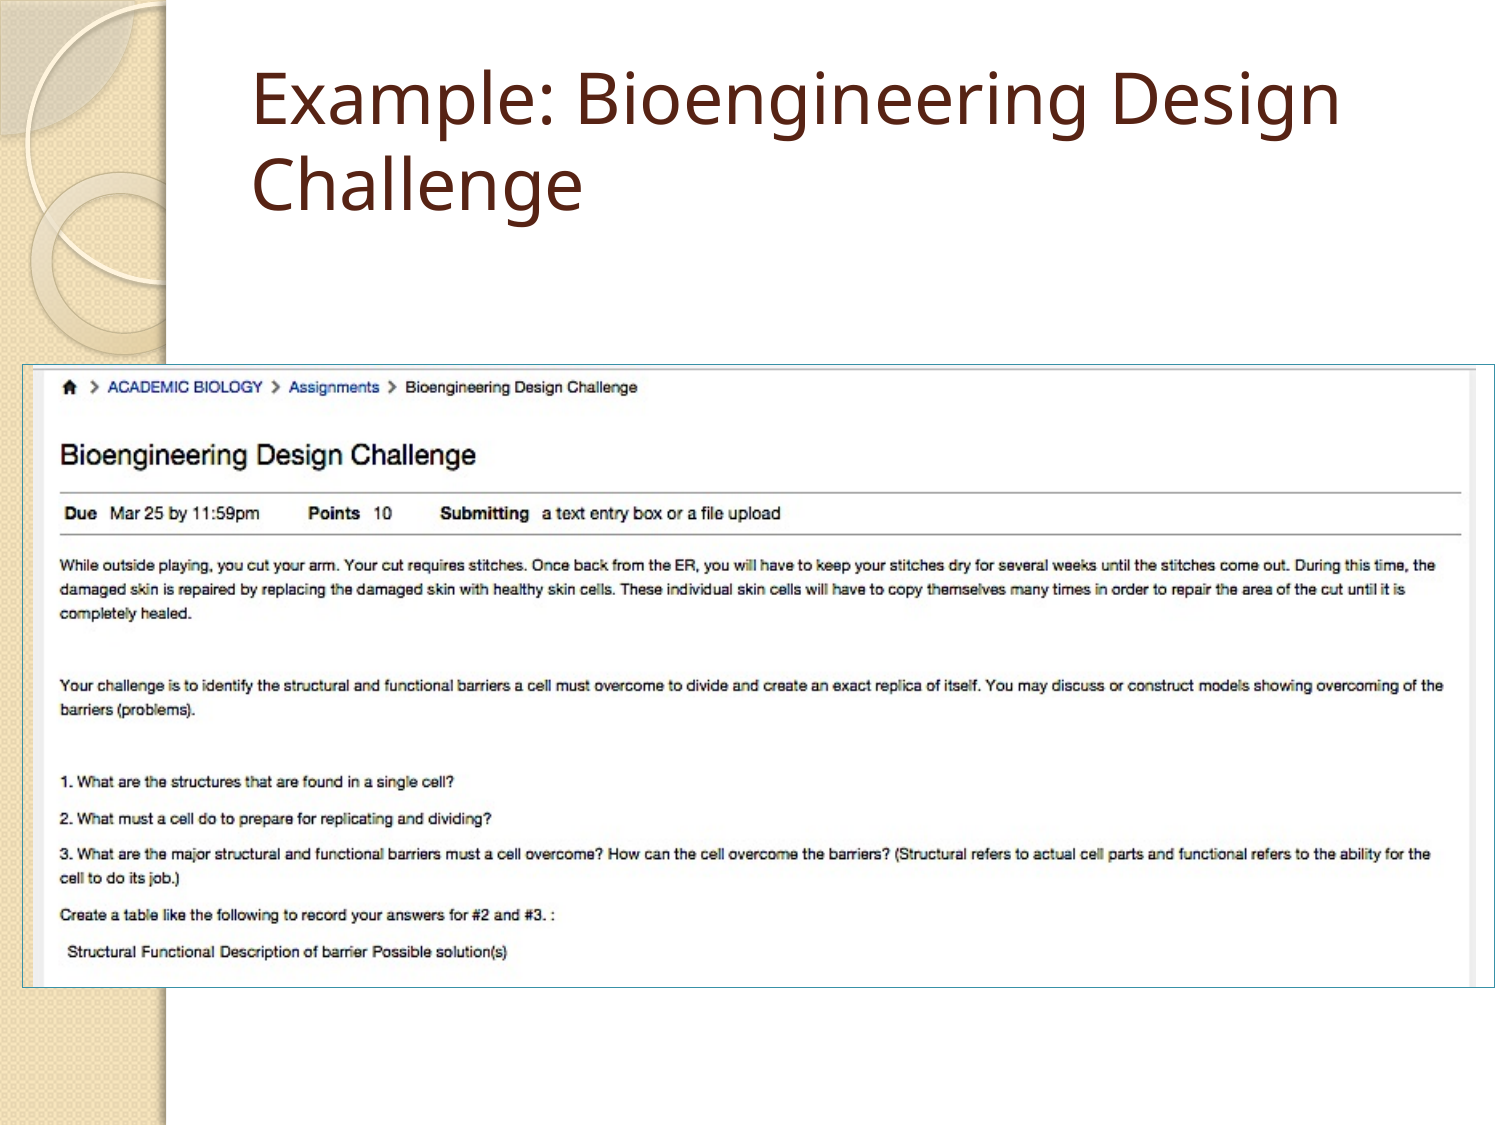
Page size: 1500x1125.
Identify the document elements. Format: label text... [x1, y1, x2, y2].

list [22, 364, 1496, 989]
title Example: Bioengineering Design Challenge [235, 45, 1466, 233]
